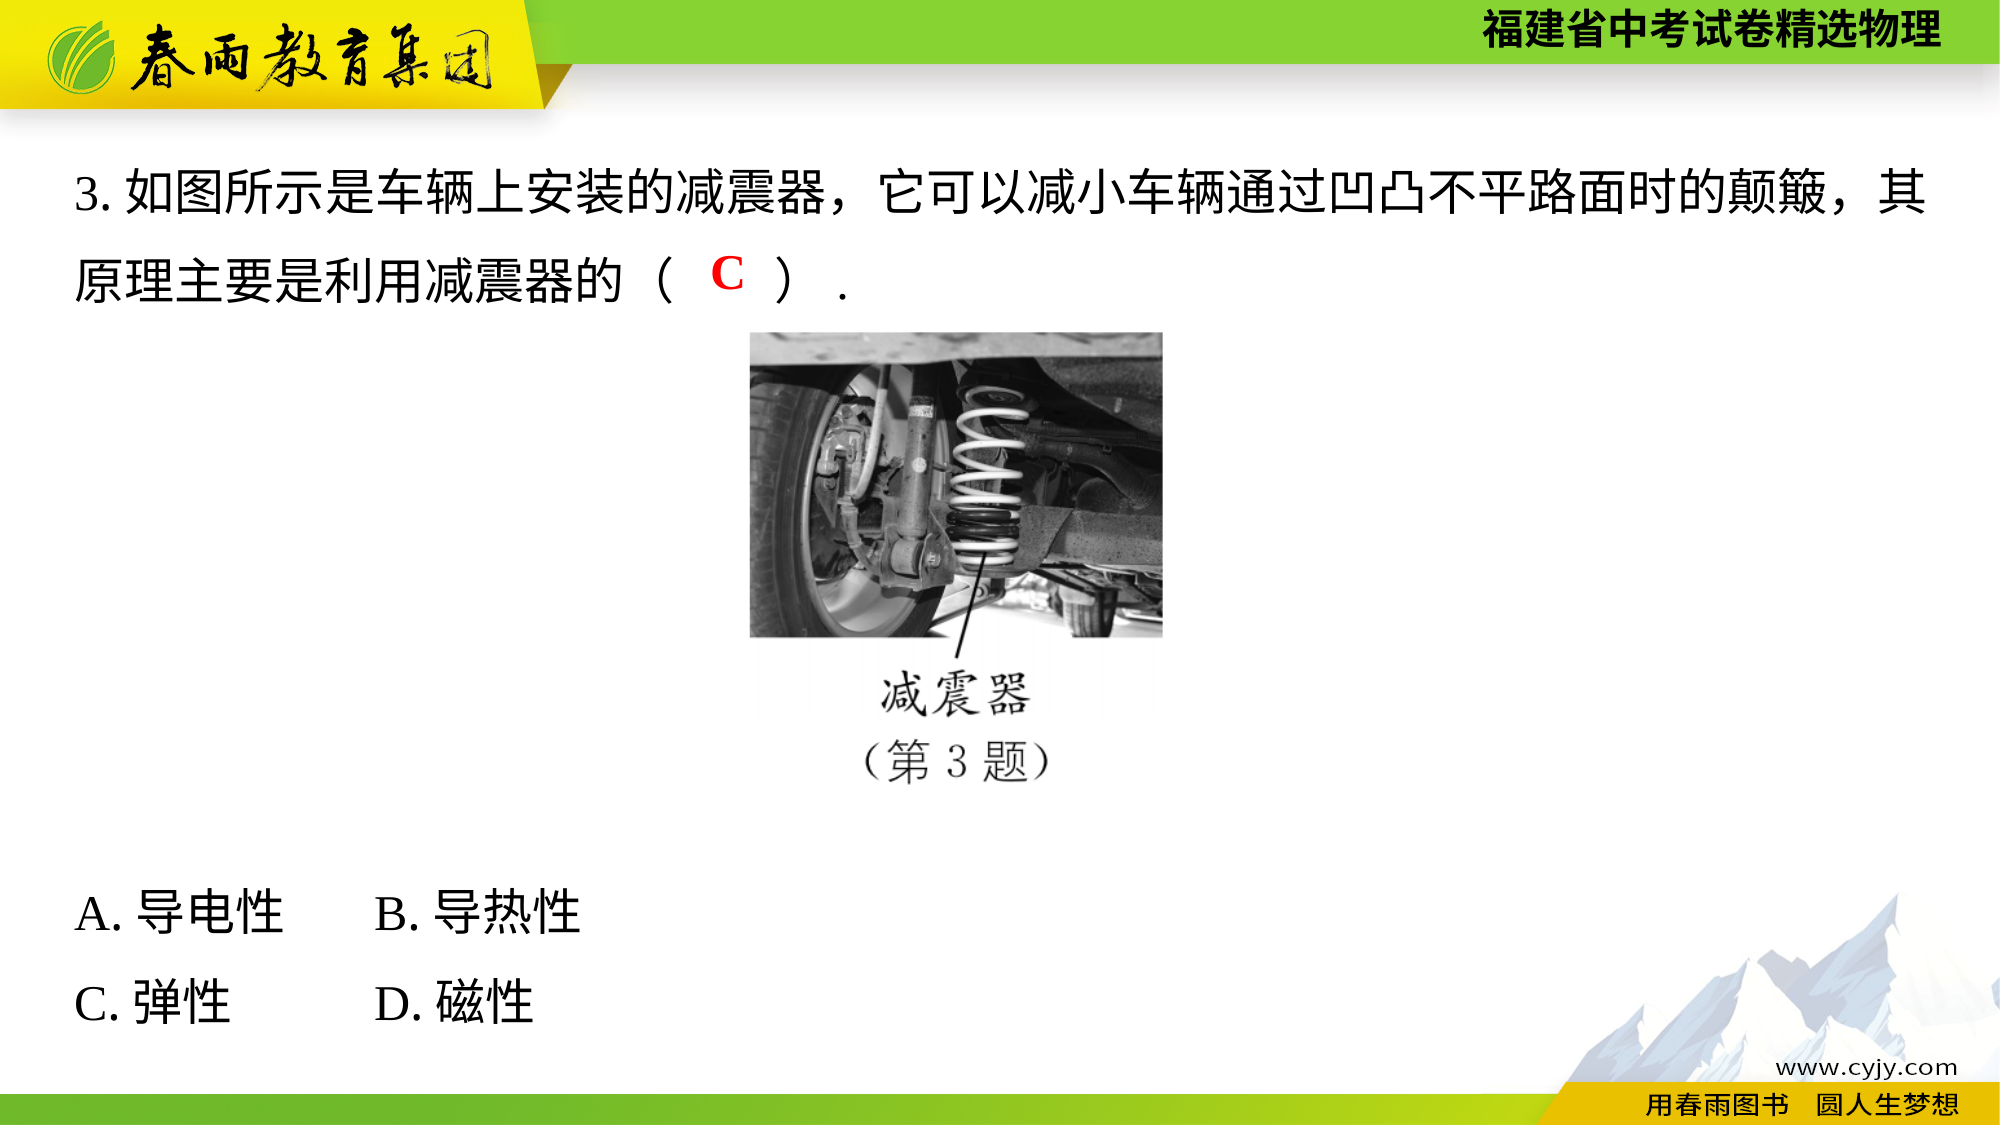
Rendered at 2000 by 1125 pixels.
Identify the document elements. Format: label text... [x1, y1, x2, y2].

list 3.如图所示是车辆上安装的减震器，它可以减小车辆通过凹凸不平路面时的颠簸，其原理主要是利用减震器的（ ）. A.导电性 B.导热性 C.弹性 D.磁性 [59, 122, 1944, 1047]
picture [0, 0, 2000, 1125]
text_box C [695, 231, 761, 307]
